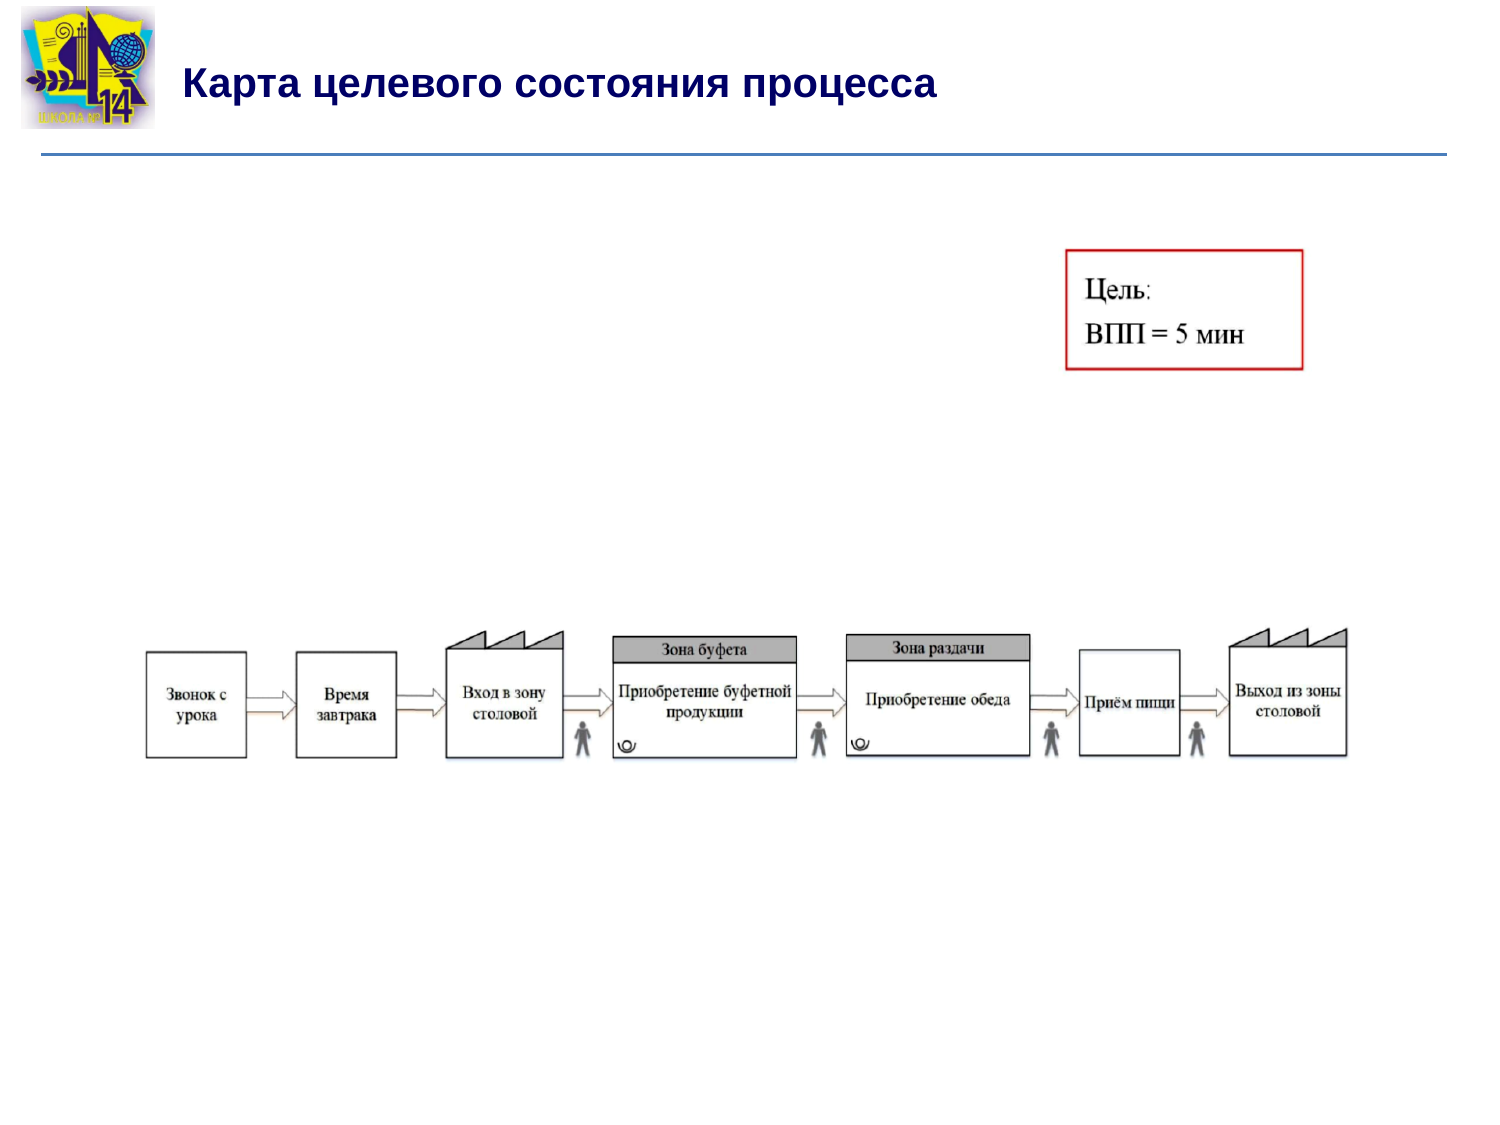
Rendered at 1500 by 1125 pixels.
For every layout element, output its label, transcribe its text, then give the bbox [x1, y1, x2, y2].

picture [105, 207, 1395, 918]
picture [21, 6, 156, 129]
text_box Карта целевого состояния процесса [182, 55, 1364, 106]
